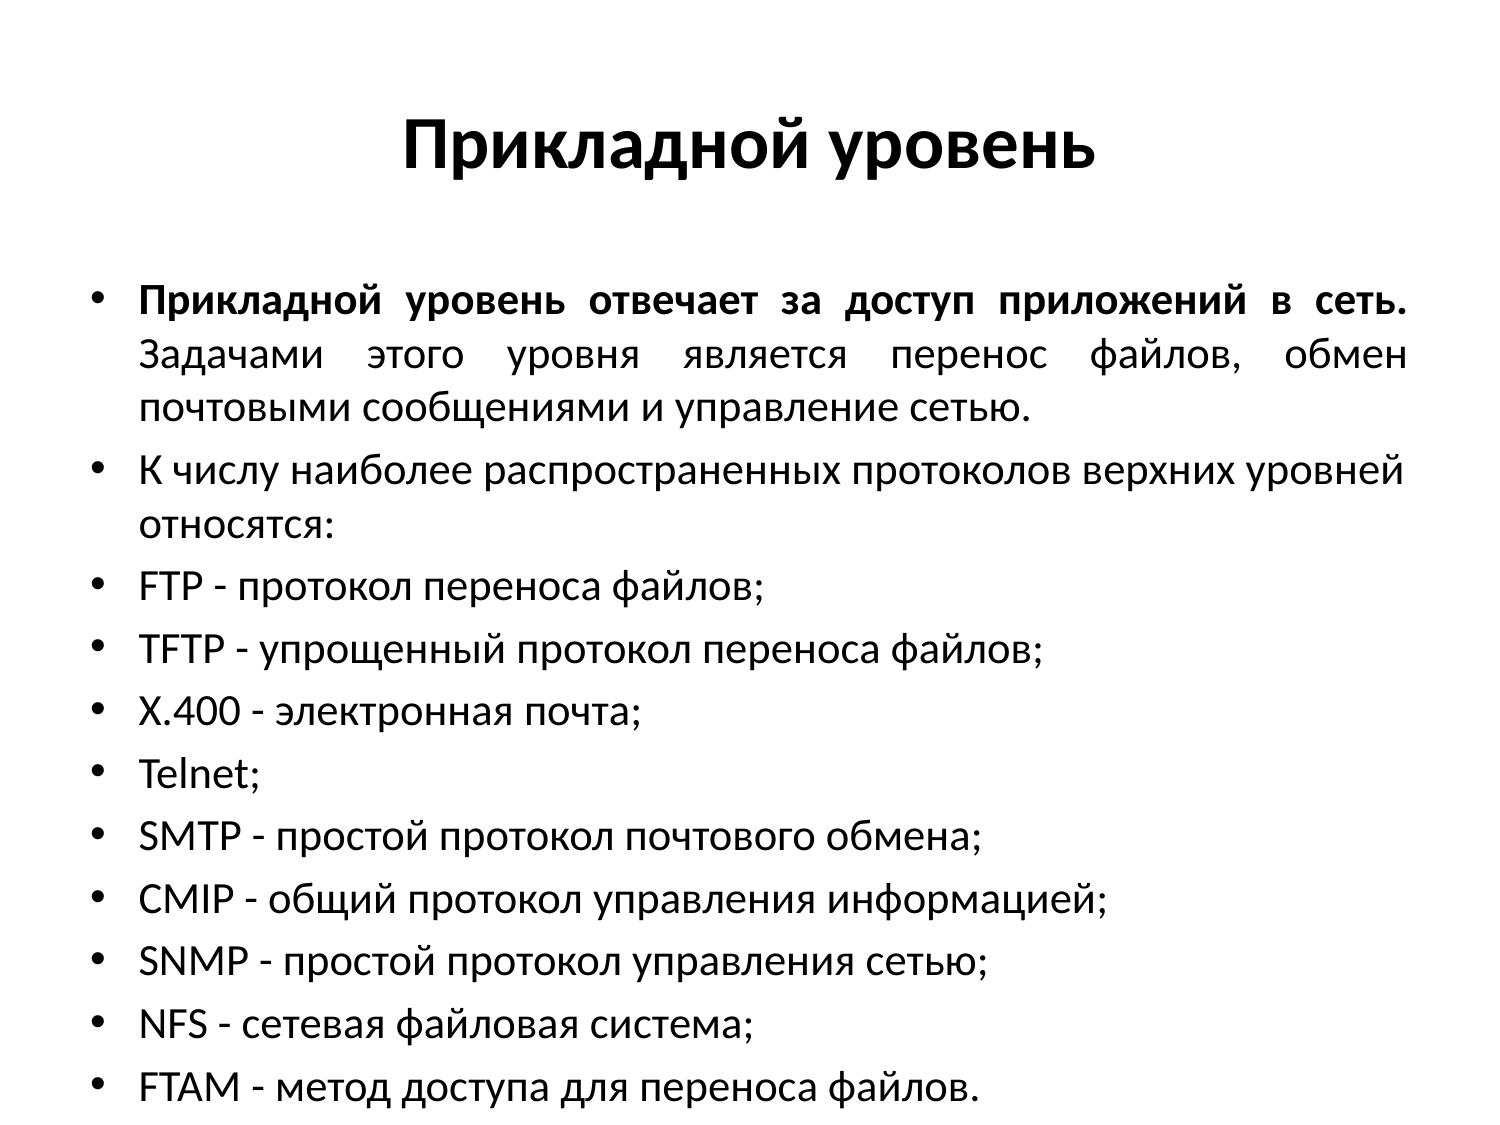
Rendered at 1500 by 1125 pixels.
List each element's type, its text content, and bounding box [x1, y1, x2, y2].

list Прикладной уровень отвечает за доступ приложений в сеть. Задачами этого уровня является перенос файлов, обмен почтовыми сообщениями и управление сетью. К числу наиболее распространенных протоколов верхних уровней относятся: FTP - протокол переноса файлов; TFTP - упрощенный протокол переноса файлов; X.400 - электронная почта; Telnet; SMTP - простой протокол почтового обмена; CMIP - общий протокол управления информацией; SNMP - простой протокол управления сетью; NFS - сетевая файловая система; FTAM - метод доступа для переноса файлов. [75, 262, 1425, 1125]
title Прикладной уровень [75, 45, 1425, 233]
